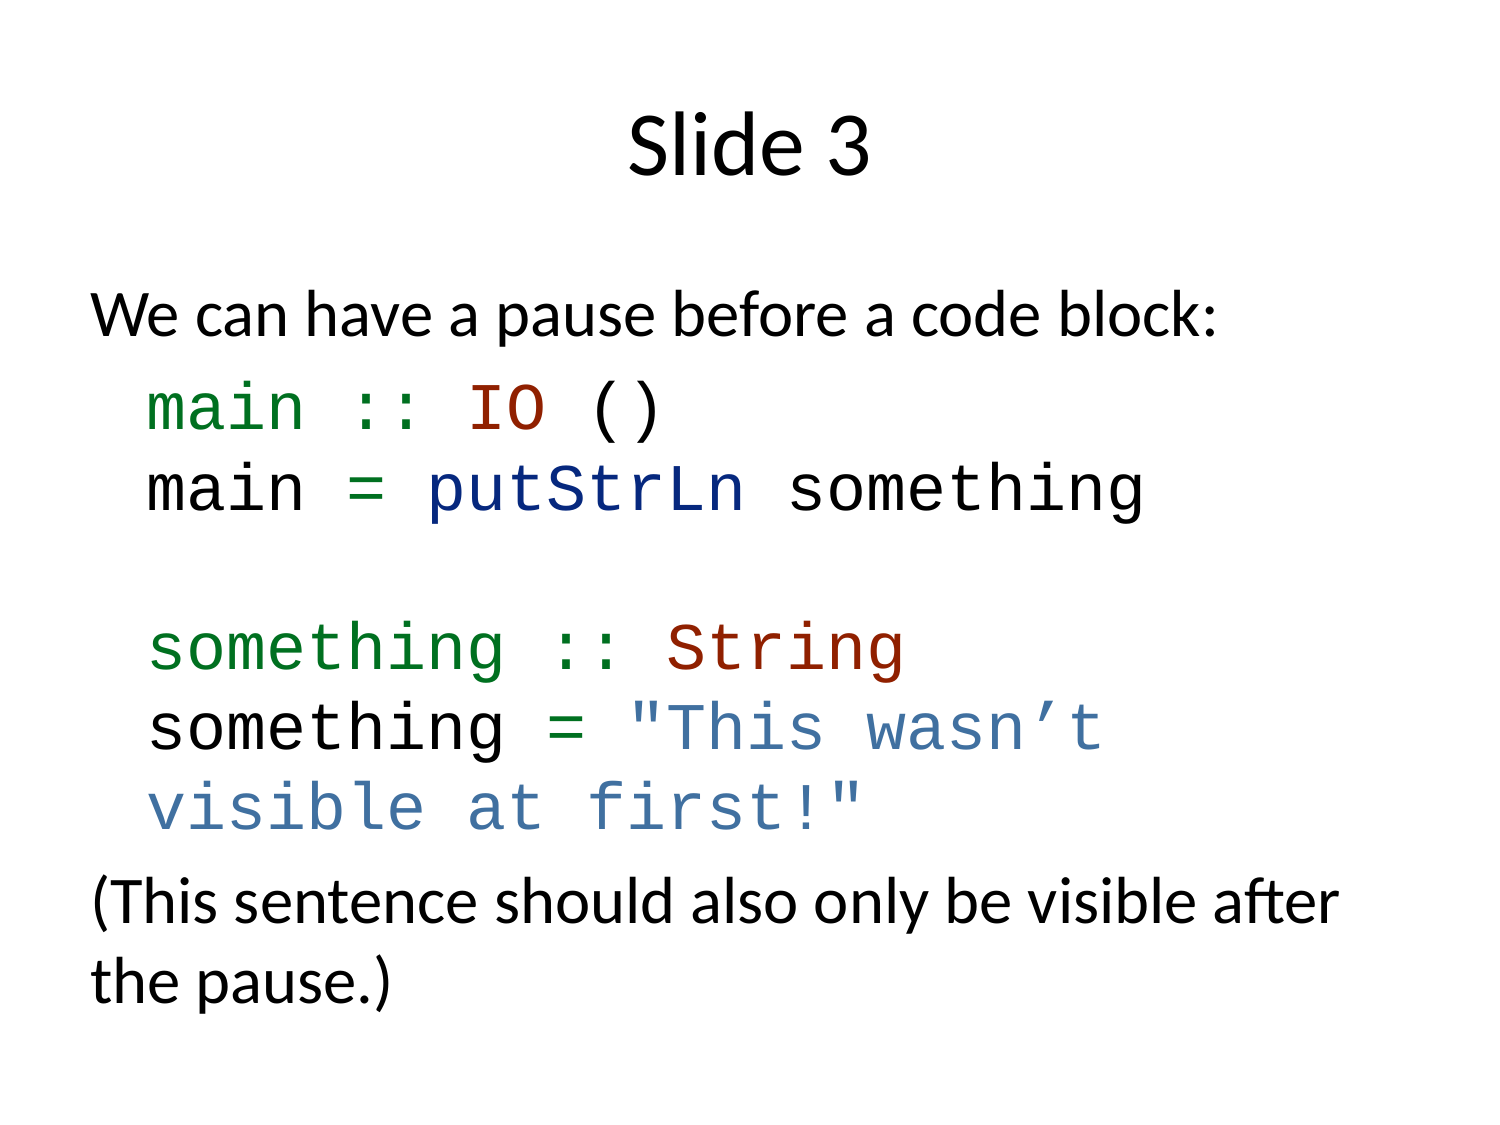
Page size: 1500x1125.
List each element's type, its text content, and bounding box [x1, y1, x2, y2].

list We can have a pause before a code block: main :: IO () main = putStrLn something something :: String something = "This wasn’t visible at first!" (This sentence should also only be visible after the pause.) [75, 262, 1425, 1005]
title Slide 3 [75, 45, 1425, 233]
